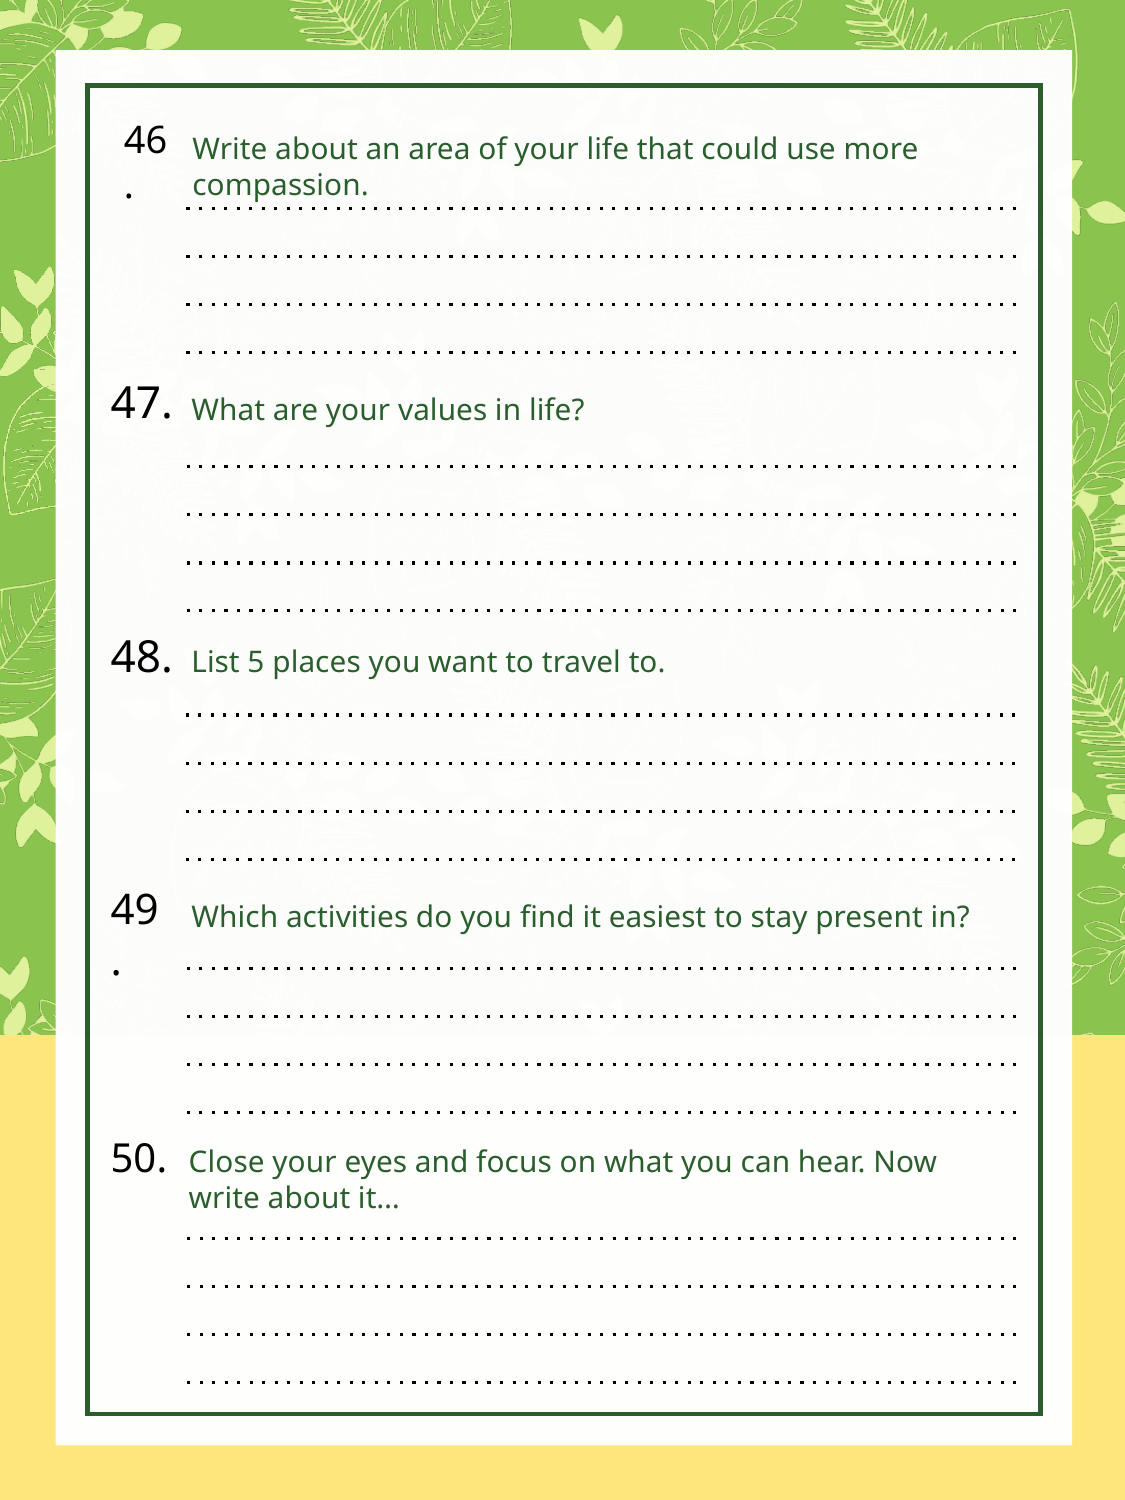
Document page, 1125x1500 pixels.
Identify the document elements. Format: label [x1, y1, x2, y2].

text_box [186, 1238, 1021, 1383]
text_box [55, 49, 1073, 1446]
text_box [0, 0, 1125, 1126]
text_box [186, 968, 1021, 1113]
text_box [186, 208, 1020, 353]
text_box [0, 1132, 1125, 1500]
text_box [186, 466, 1021, 612]
text_box [185, 714, 1020, 860]
